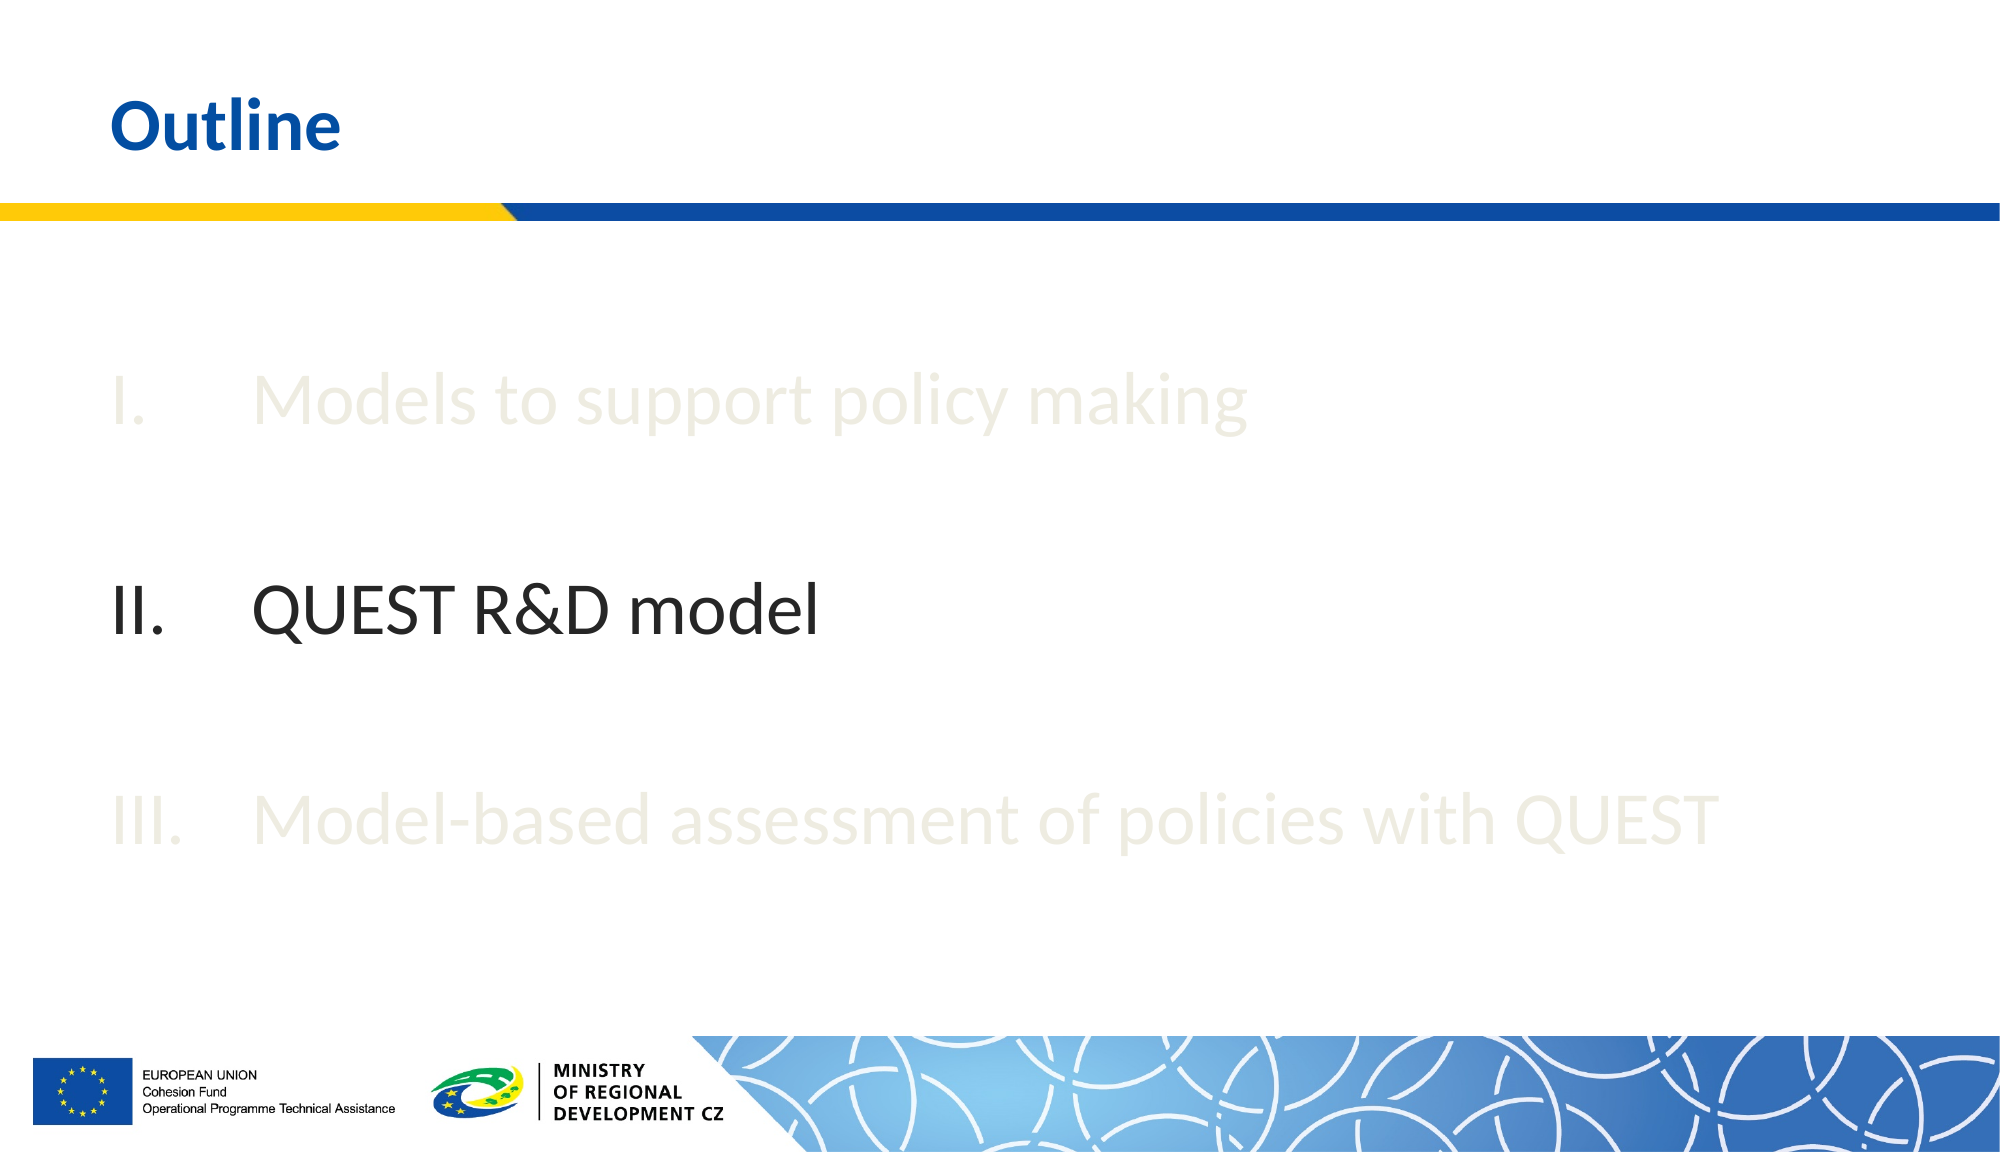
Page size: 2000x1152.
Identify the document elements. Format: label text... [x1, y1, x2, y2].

title Outline [90, 44, 1891, 197]
list Models to support policy making QUEST R&D model Model-based assessment of policies with QUEST [90, 339, 1747, 706]
picture [0, 203, 2000, 221]
picture [0, 1036, 2000, 1152]
